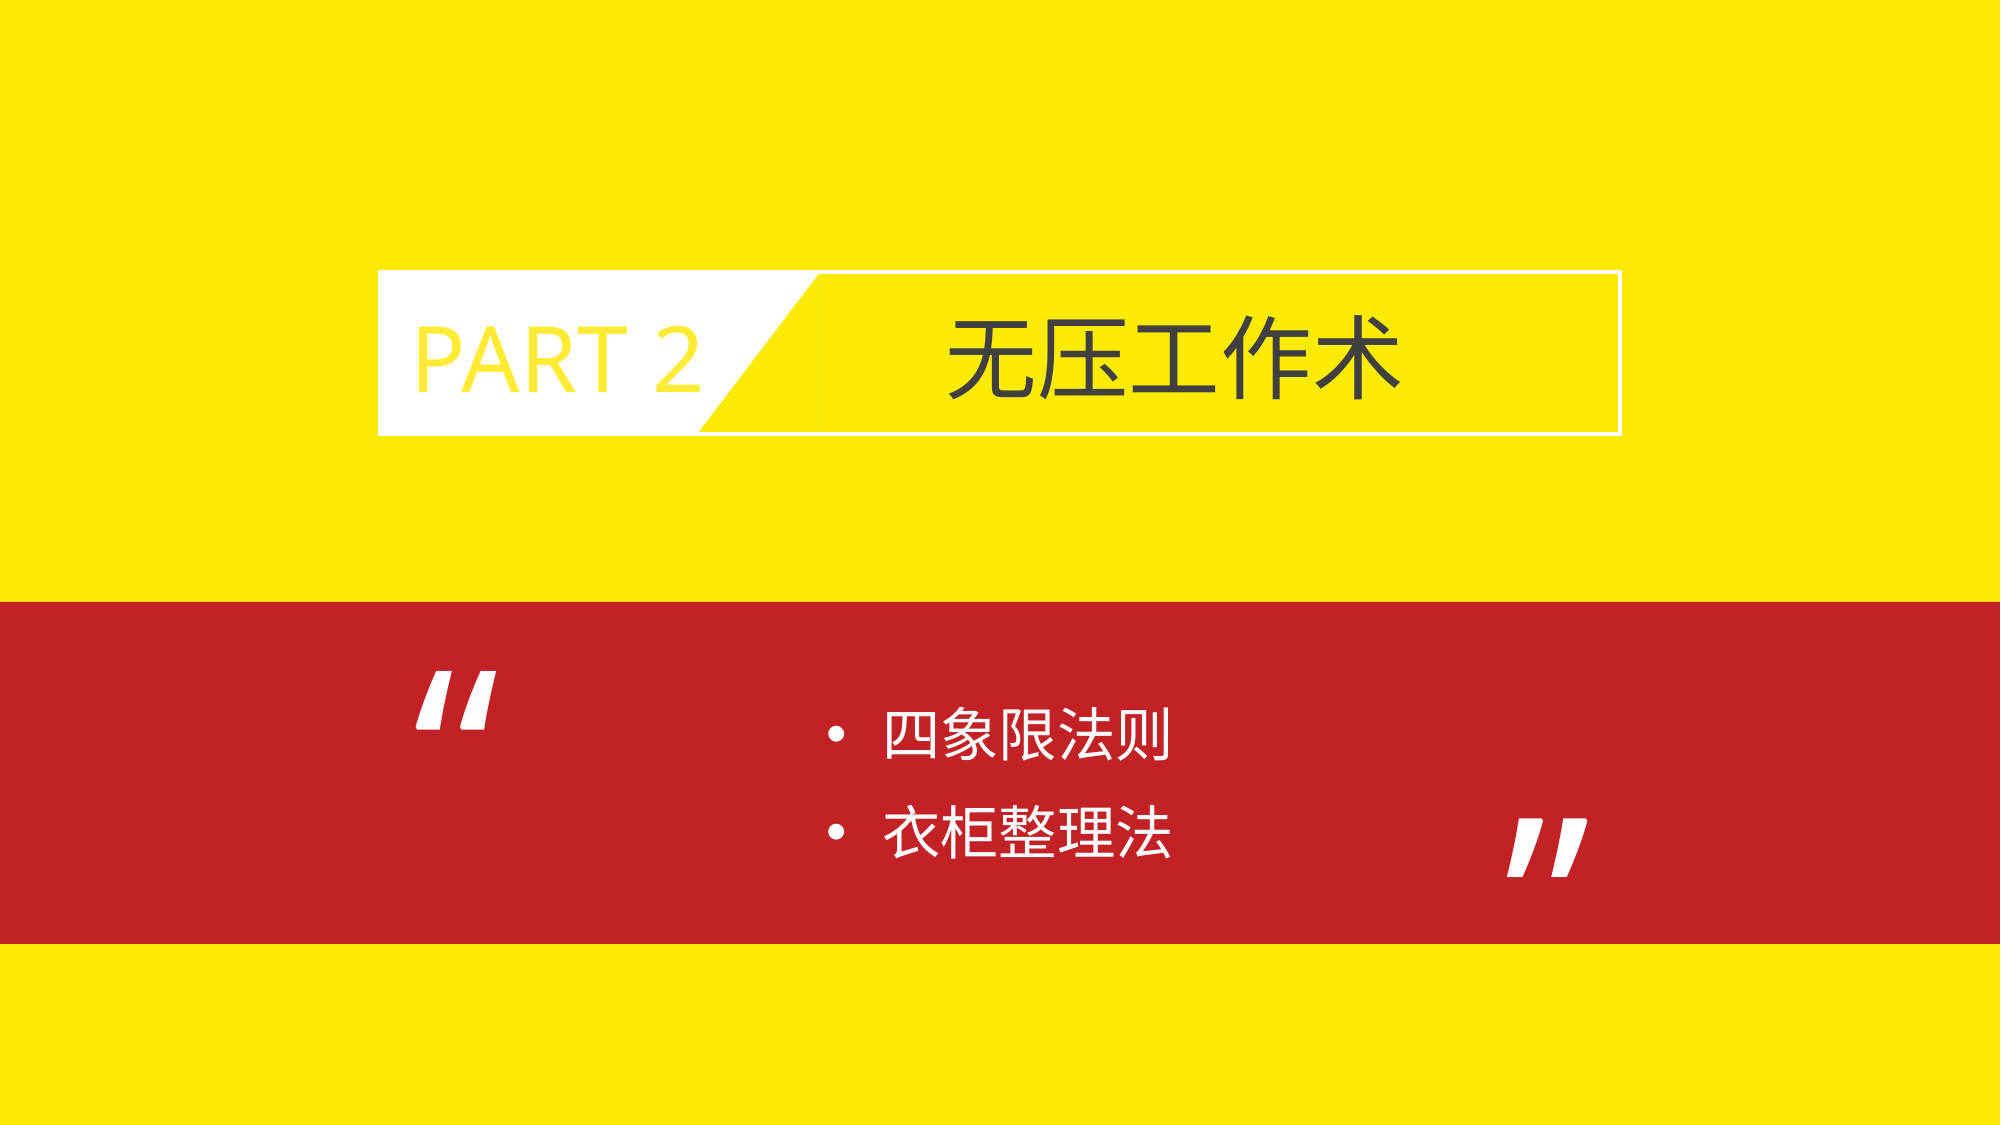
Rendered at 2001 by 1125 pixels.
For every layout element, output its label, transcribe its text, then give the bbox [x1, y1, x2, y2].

text_box PART 2 [396, 293, 804, 418]
text_box 四象限法则 衣柜整理法 [517, 662, 1487, 874]
text_box “ [1487, 651, 1635, 954]
text_box [822, 271, 1621, 435]
text_box [517, 601, 2000, 945]
text_box “ [370, 595, 517, 898]
text_box [378, 270, 823, 436]
text_box [700, 277, 819, 433]
text_box 无压工作术 [930, 293, 1894, 418]
text_box [0, 601, 1487, 945]
